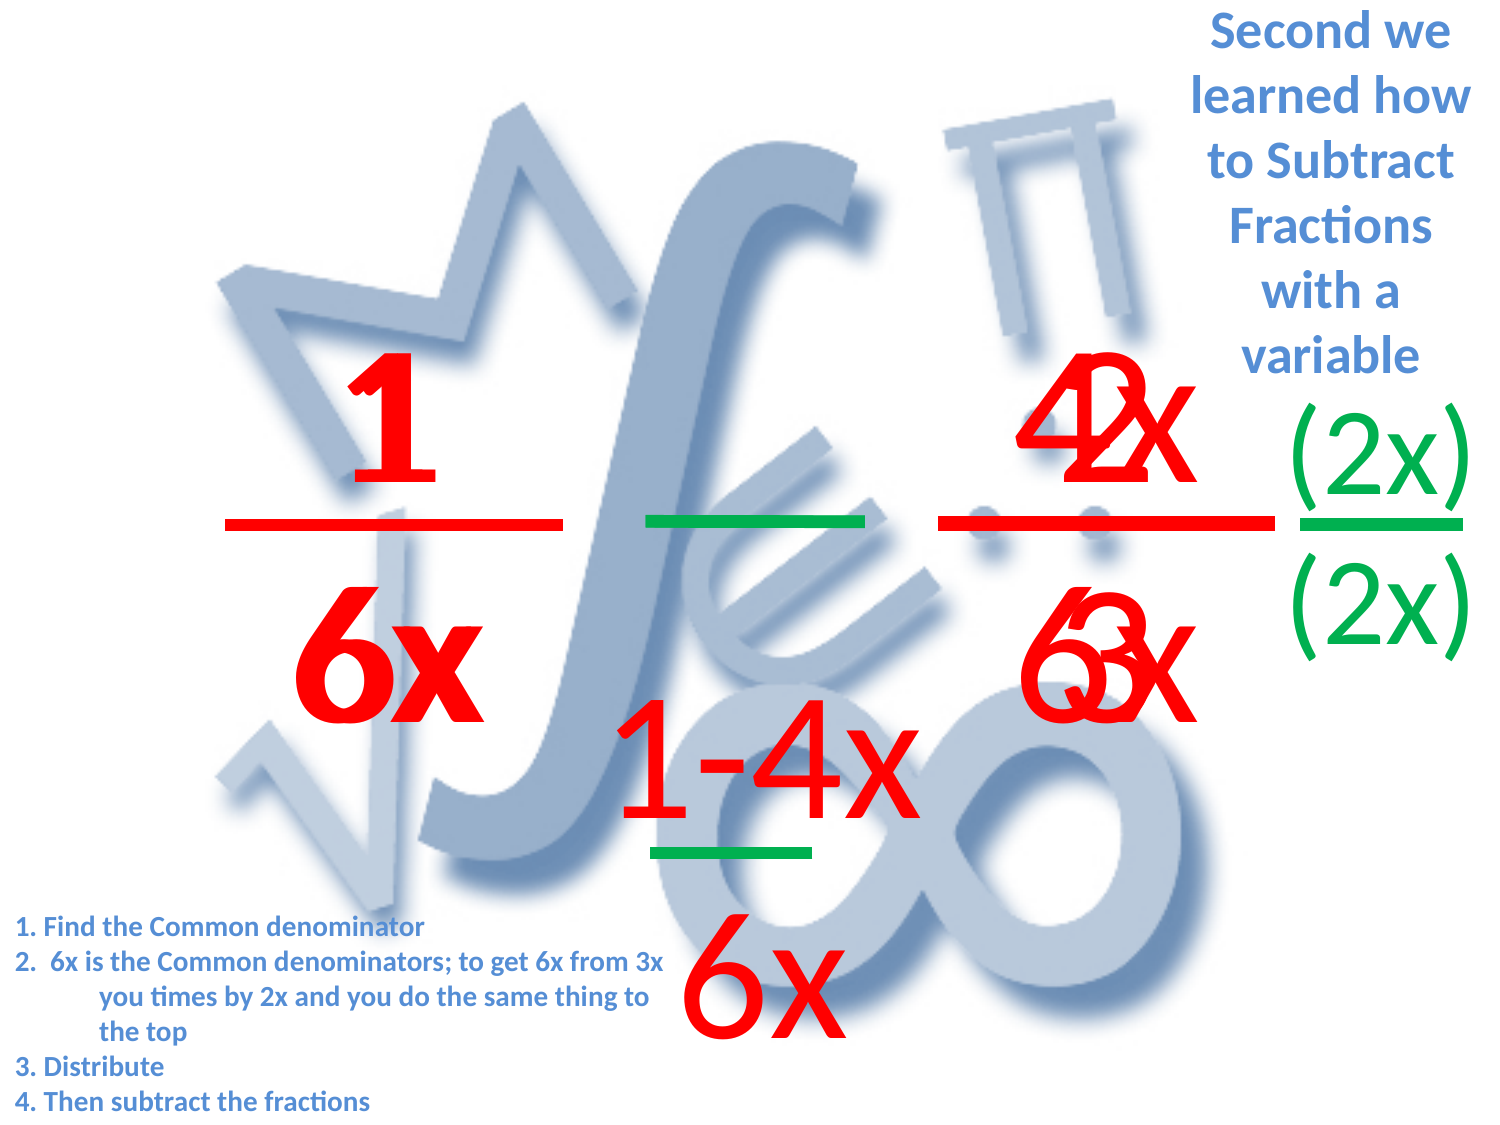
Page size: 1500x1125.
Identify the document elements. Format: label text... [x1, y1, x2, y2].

text_box Second we learned how to Subtract Fractions with a variable [1276, 0, 1500, 392]
picture [149, 0, 1276, 1125]
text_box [212, 274, 563, 776]
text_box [563, 274, 936, 626]
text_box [937, 274, 1276, 776]
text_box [673, 447, 837, 596]
text_box (2x) (2x) [1280, 392, 1500, 678]
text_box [562, 627, 963, 1088]
text_box 1. Find the Common denominator 2. 6x is the Common denominators; to get 6x from 3x you times by 2x and you do the same thing to the top 3. Distribute 4. Then subtract the fractions [0, 899, 144, 1125]
